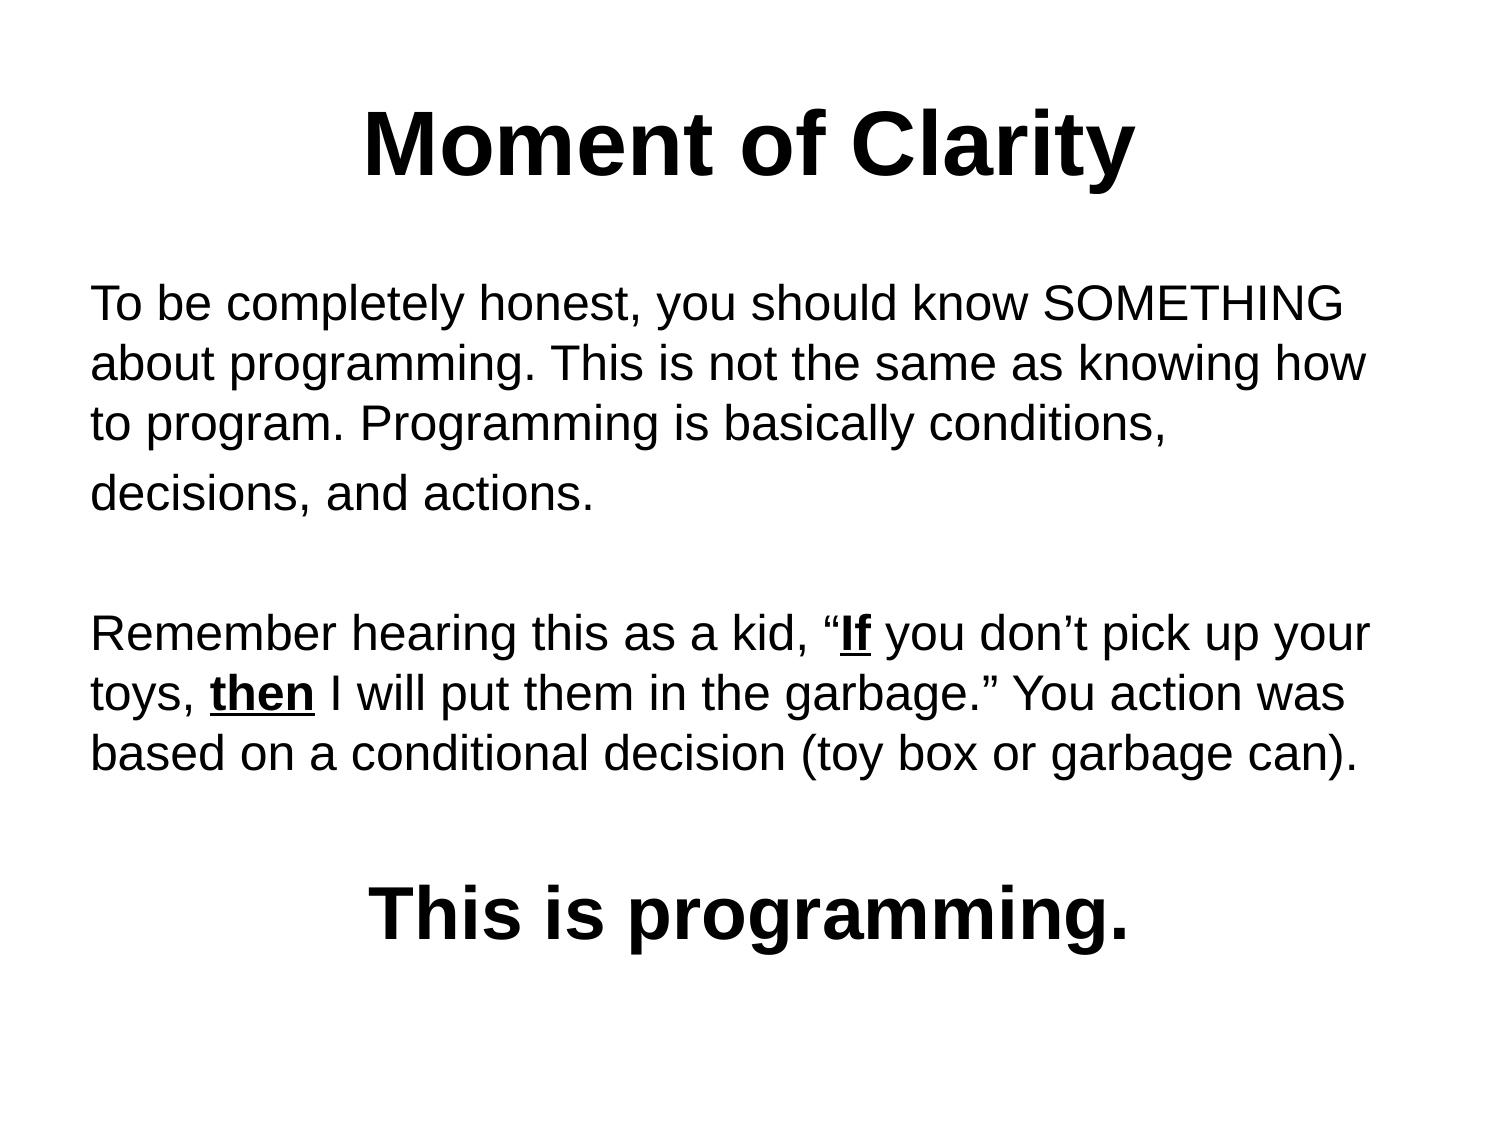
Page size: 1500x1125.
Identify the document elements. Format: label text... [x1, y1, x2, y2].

list To be completely honest, you should know SOMETHING about programming. This is not the same as knowing how to program. Programming is basically conditions, decisions, and actions. Remember hearing this as a kid, “If you don’t pick up your toys, then I will put them in the garbage.” You action was based on a conditional decision (toy box or garbage can). This is programming. [75, 262, 1425, 1005]
title Moment of Clarity [75, 45, 1425, 233]
